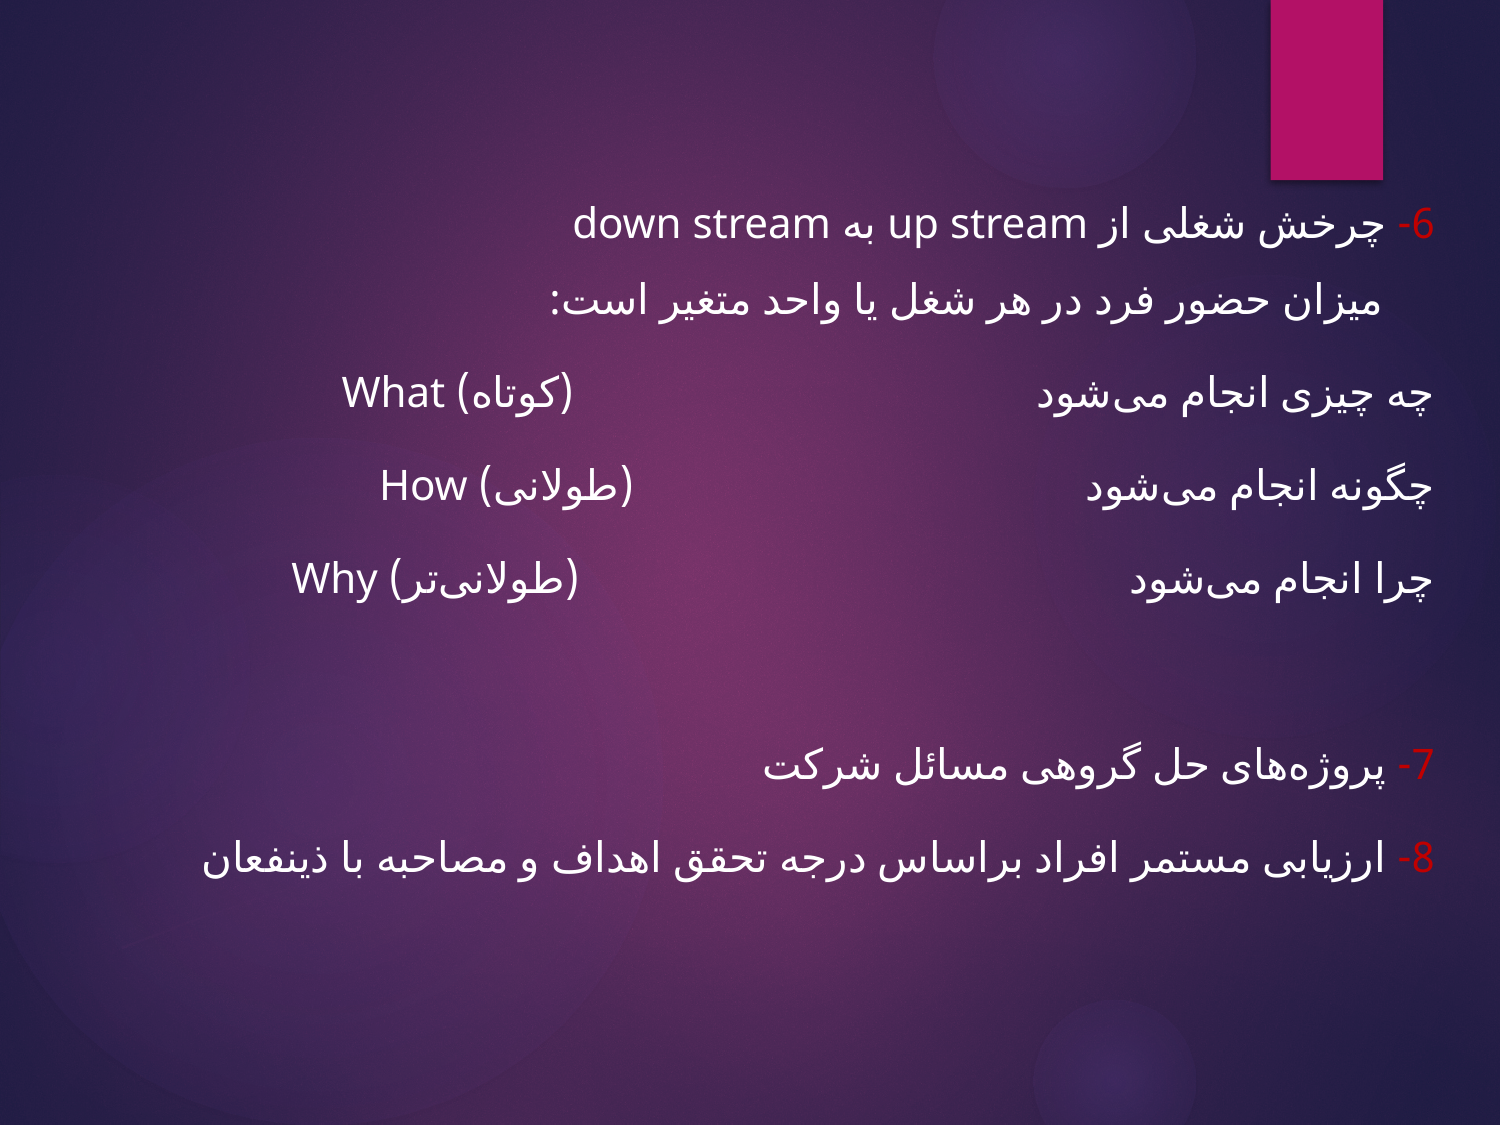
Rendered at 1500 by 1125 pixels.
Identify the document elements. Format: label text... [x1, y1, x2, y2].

list 6- چرخش شغلی از up stream به down stream میزان حضور فرد در هر شغل یا واحد متغیر است: چه چیزی انجام می‌شود (كوتاه) What چگونه انجام می‌شود (طولانی) How چرا انجام می‌شود (طولانی‌تر) Why 7- پروژه‌های حل گروهی مسائل شركت 8- ارزیابی مستمر افراد براساس درجه تحقق اهداف و مصاحبه با ذینفعان [112, 164, 1450, 975]
